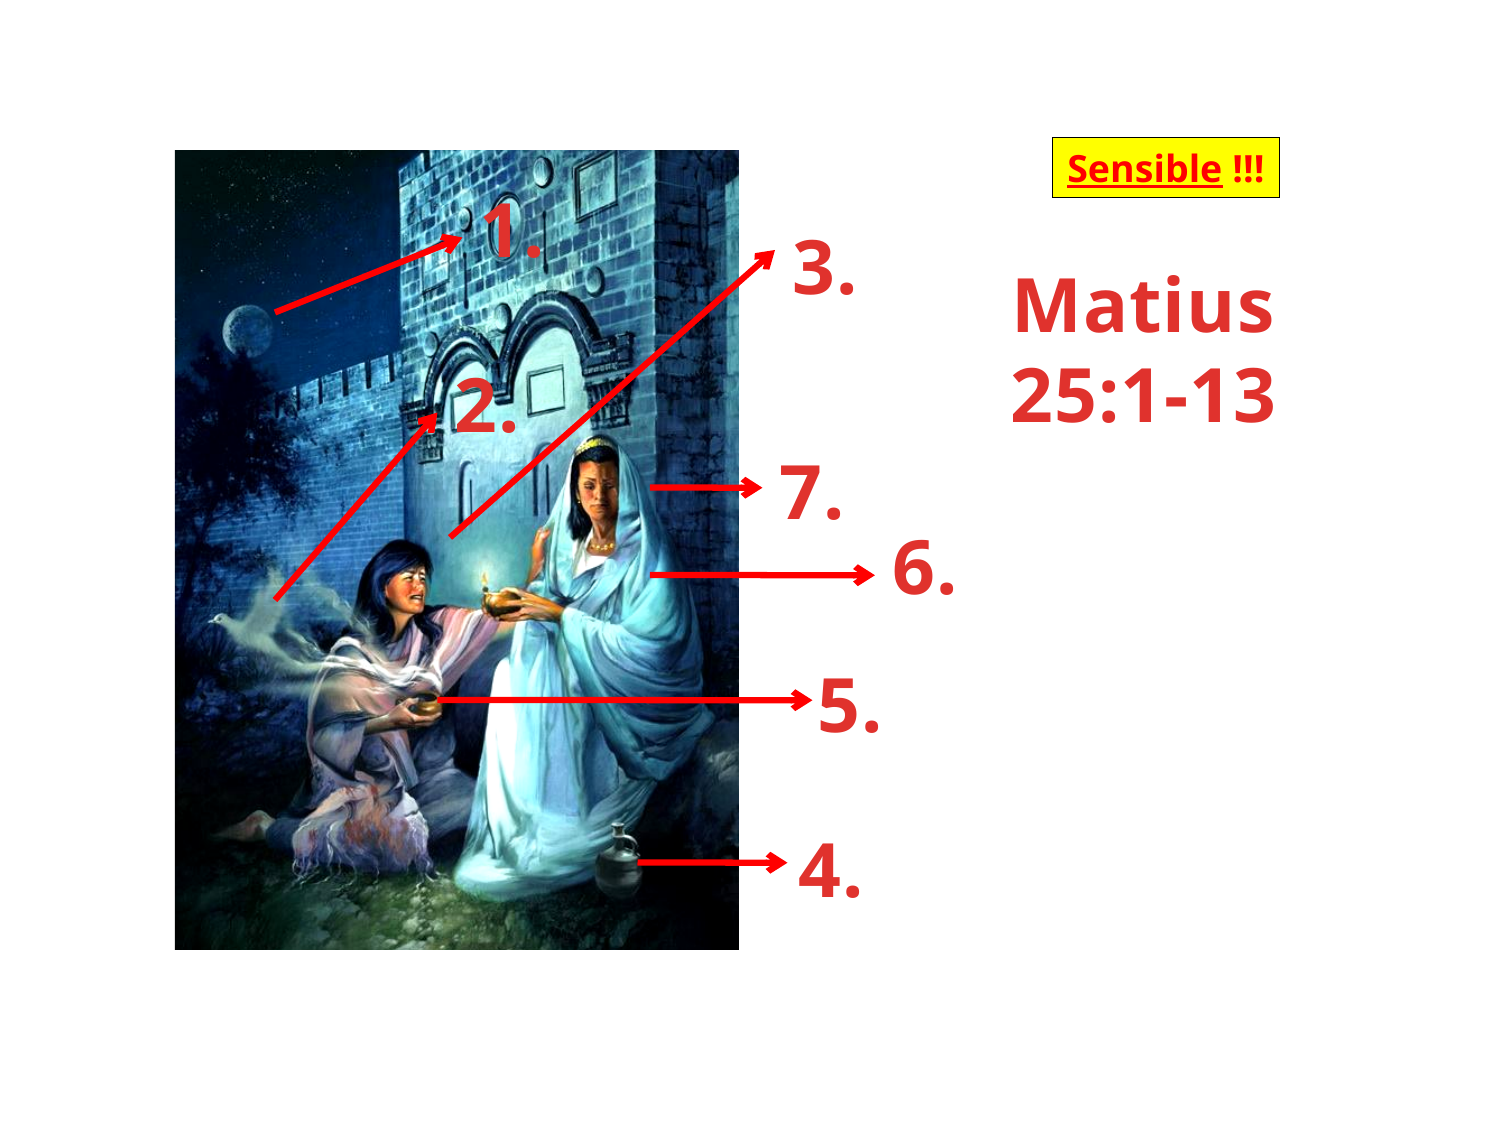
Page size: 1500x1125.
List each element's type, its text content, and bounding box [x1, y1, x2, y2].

text_box 7. [777, 437, 875, 543]
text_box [262, 424, 451, 588]
text_box Matius 25:1-13 [975, 249, 1313, 445]
text_box 6. [862, 512, 988, 618]
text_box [449, 249, 776, 538]
picture [174, 149, 740, 951]
text_box 4. [762, 724, 900, 920]
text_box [274, 237, 463, 313]
text_box 5. [787, 649, 913, 755]
text_box 3. [762, 212, 888, 318]
text_box Sensible !!! [1052, 137, 1280, 198]
